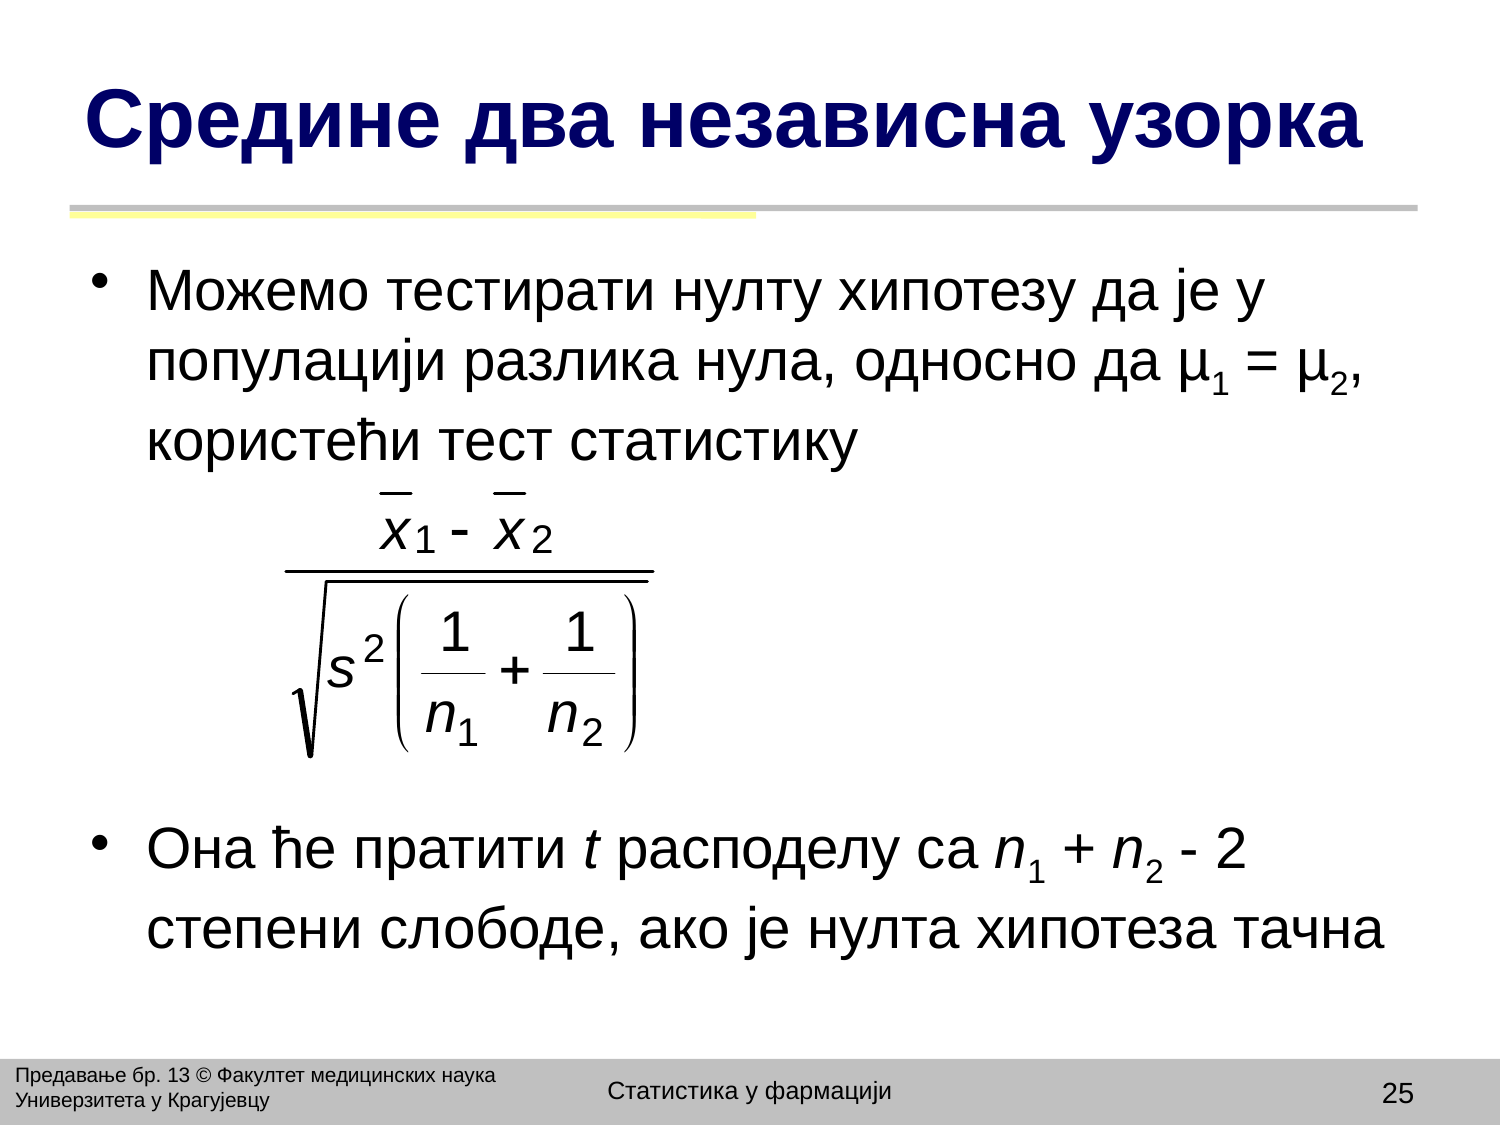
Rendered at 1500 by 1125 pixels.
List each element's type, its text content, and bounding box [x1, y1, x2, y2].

slide_number Предавање бр. 13 © Факултет медицинских наука Универзитета у Крагујевцу [0, 1053, 614, 1108]
title Средине два независна узорка [69, 19, 1426, 208]
list Можемо тестирати нулту хипотезу да је у популацији разлика нула, односно да µ1 = µ2, користећи тест статистику Она ће пратити t расподелу са n1 + n2 - 2 степени слободе, ако је нулта хипотеза тачна [74, 244, 1426, 508]
list Можемо тестирати нулту хипотезу да је у популацији разлика нула, односно да µ1 = µ2, користећи тест статистику Она ће пратити t расподелу са n1 + n2 - 2 степени слободе, ако је нулта хипотеза тачна [74, 509, 1426, 1021]
footer Статистика у фармацији [512, 1066, 988, 1125]
slide_number 25 [1079, 1066, 1430, 1125]
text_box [273, 476, 668, 775]
